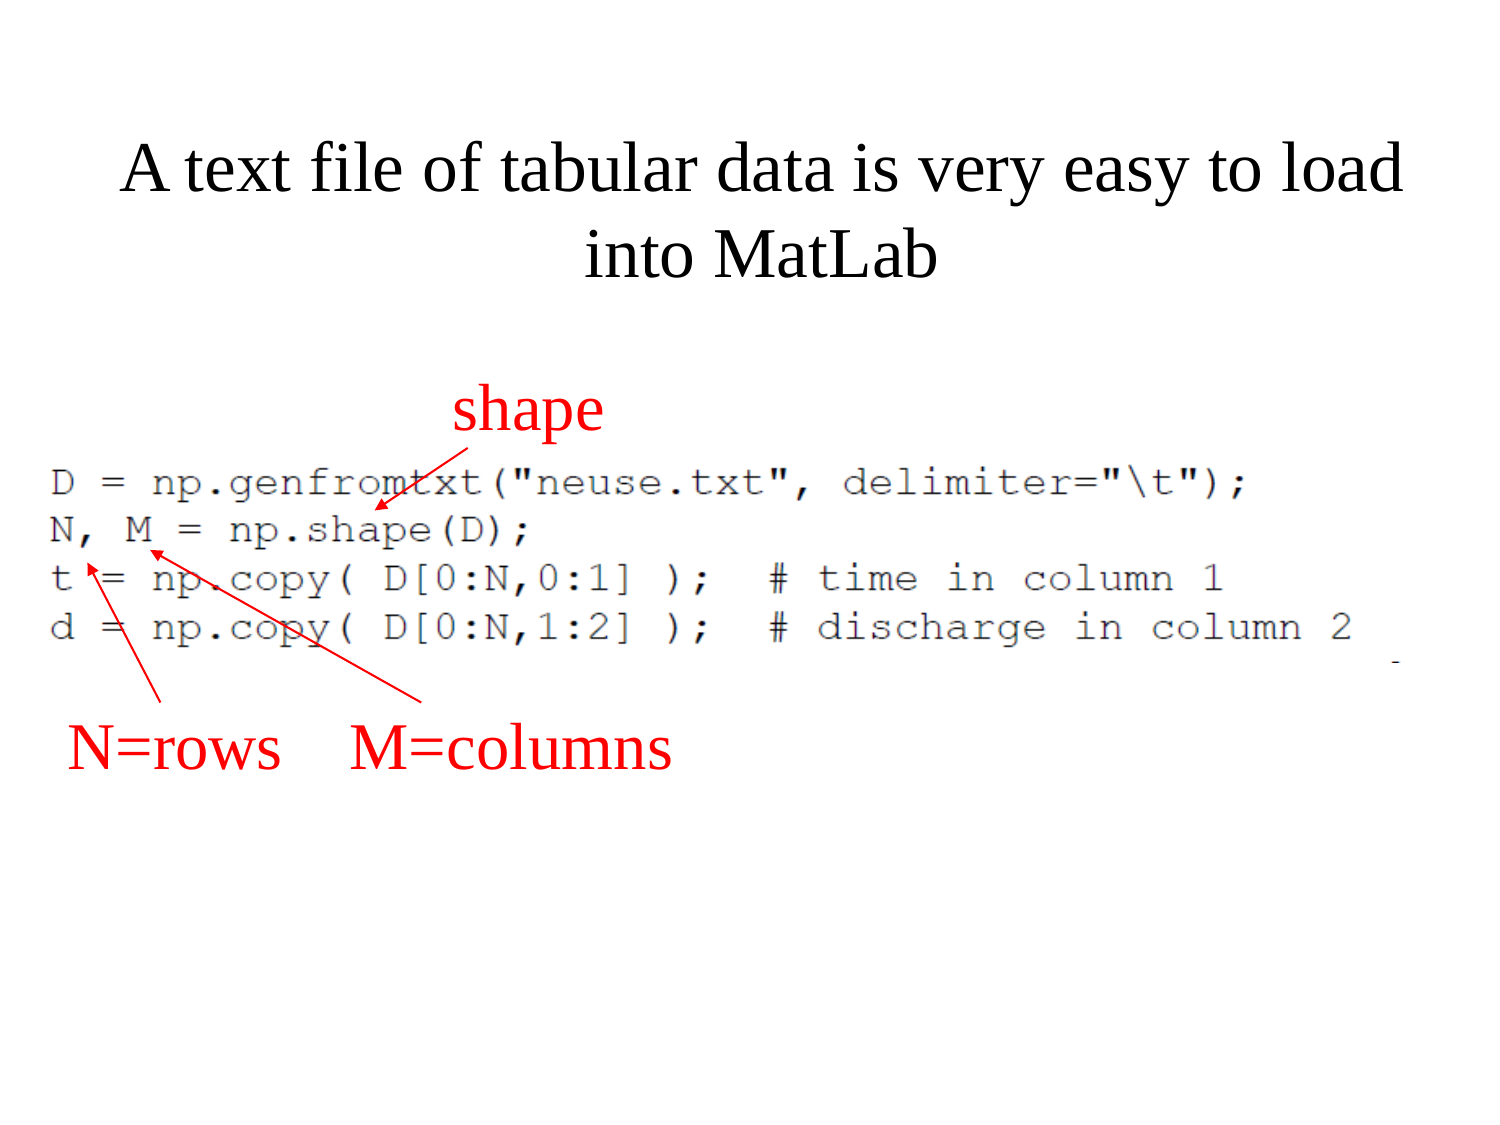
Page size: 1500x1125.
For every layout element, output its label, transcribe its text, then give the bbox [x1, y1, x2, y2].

text_box N=rows M=columns [52, 695, 689, 790]
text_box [87, 562, 144, 703]
text_box shape [438, 356, 621, 435]
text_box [374, 447, 468, 511]
picture [4, 437, 1430, 663]
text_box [149, 549, 422, 703]
title A text file of tabular data is very easy to load into MatLab [87, 112, 1438, 300]
